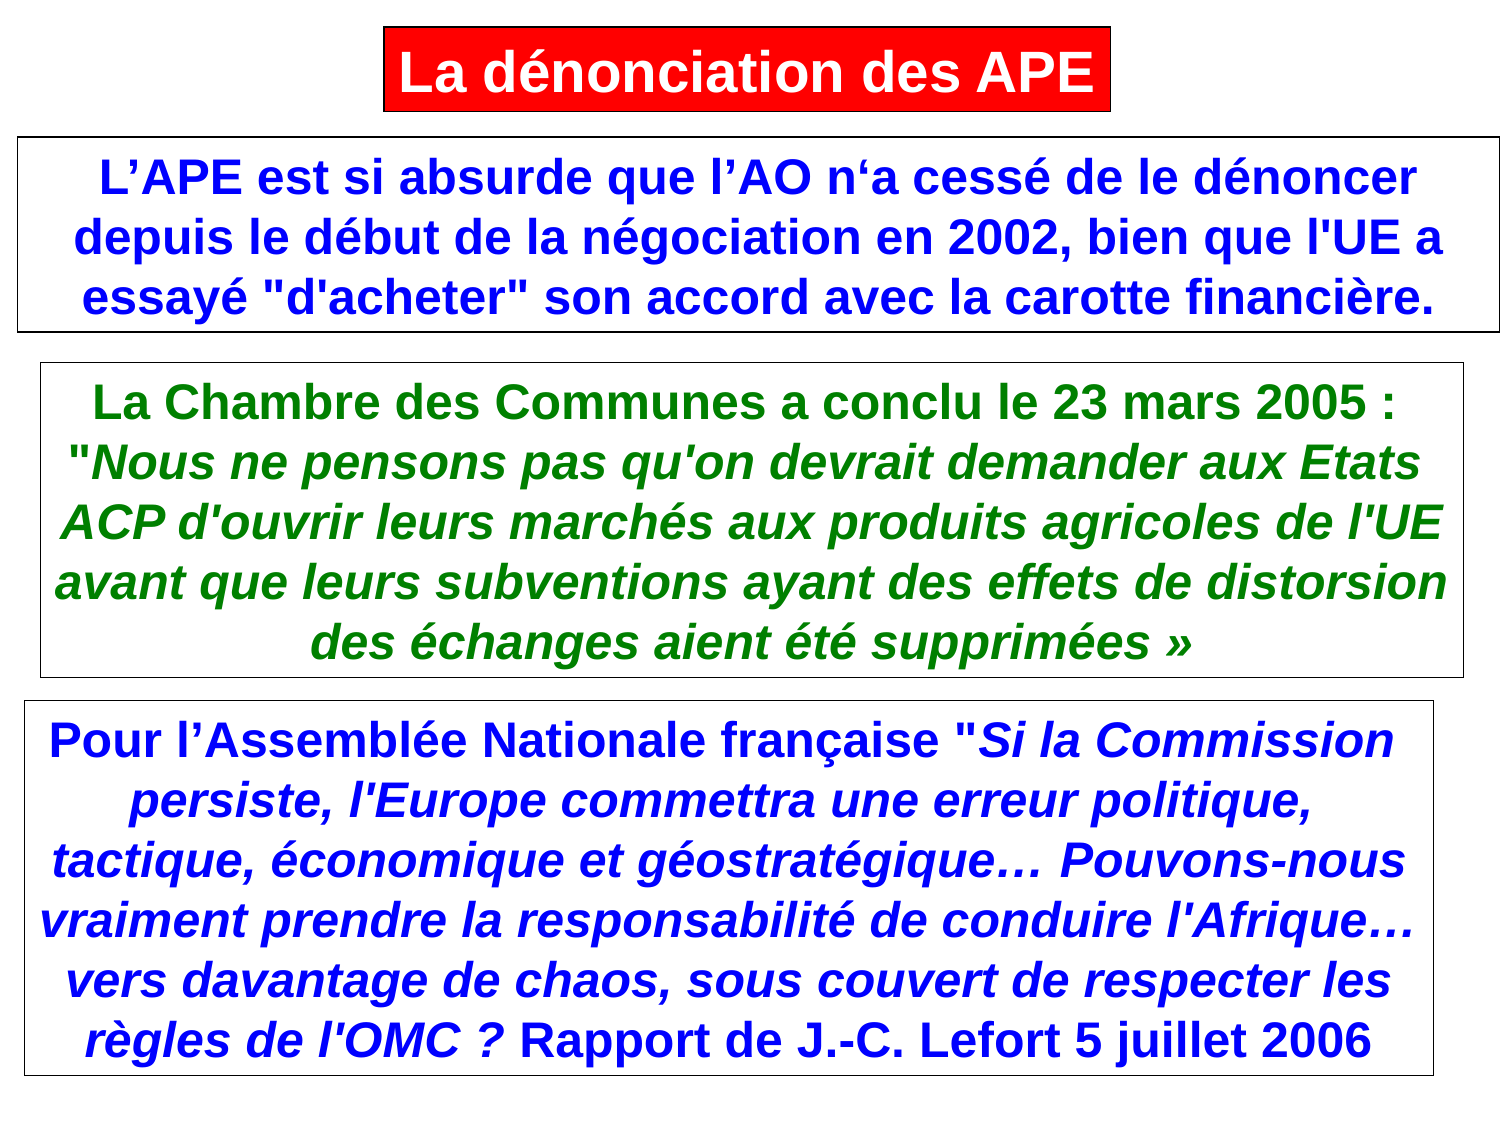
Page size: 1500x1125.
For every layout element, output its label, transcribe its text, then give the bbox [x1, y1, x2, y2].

text_box L’APE est si absurde que l’AO n‘a cessé de le dénoncer depuis le début de la négociation en 2002, bien que l'UE a essayé "d'acheter" son accord avec la carotte financière. [17, 137, 1500, 332]
text_box Pour l’Assemblée Nationale française "Si la Commission persiste, l'Europe commettra une erreur politique, tactique, économique et géostratégique… Pouvons-nous vraiment prendre la responsabilité de conduire l'Afrique… vers davantage de chaos, sous couvert de respecter les règles de l'OMC ? Rapport de J.-C. Lefort 5 juillet 2006 [24, 700, 1434, 1076]
text_box La dénonciation des APE [383, 26, 1111, 112]
text_box La Chambre des Communes a conclu le 23 mars 2005 : "Nous ne pensons pas qu'on devrait demander aux Etats ACP d'ouvrir leurs marchés aux produits agricoles de l'UE avant que leurs subventions ayant des effets de distorsion des échanges aient été supprimées » [40, 362, 1464, 678]
